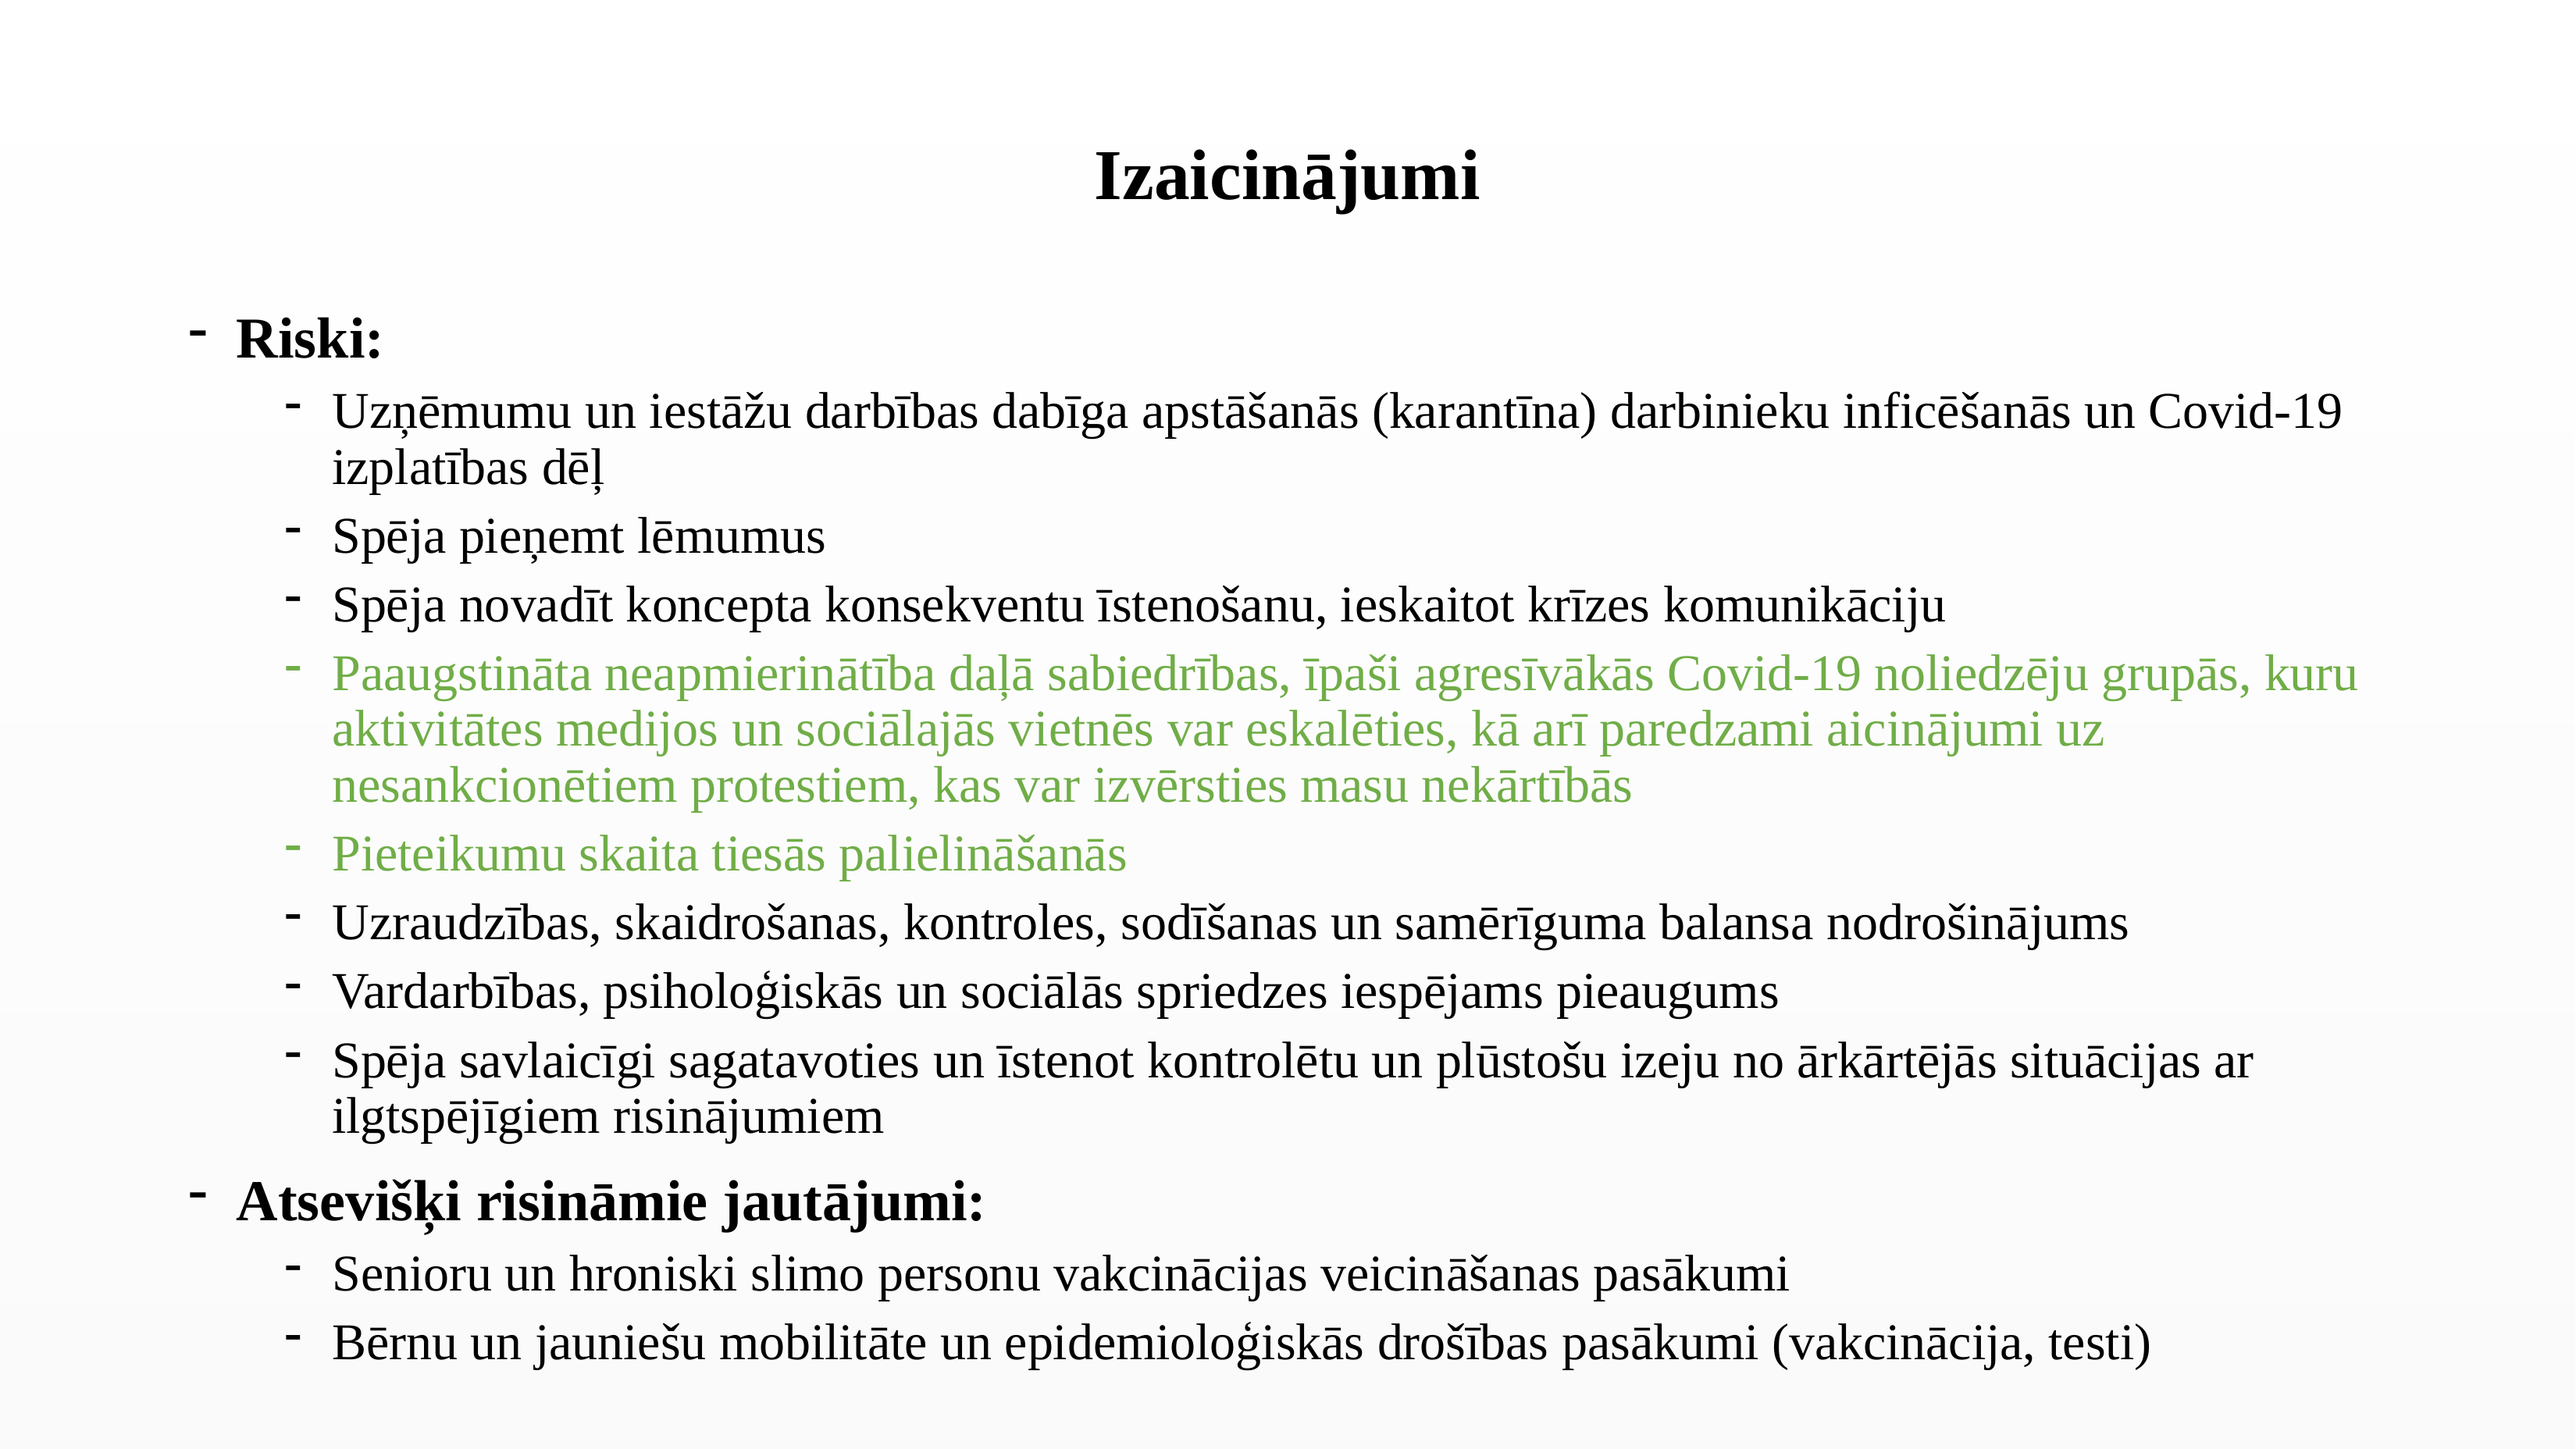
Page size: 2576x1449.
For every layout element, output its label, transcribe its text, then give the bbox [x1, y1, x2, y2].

list Riski: Uzņēmumu un iestāžu darbības dabīga apstāšanās (karantīna) darbinieku inficēšanās un Covid-19 izplatības dēļ Spēja pieņemt lēmumus Spēja novadīt koncepta konsekventu īstenošanu, ieskaitot krīzes komunikāciju Paaugstināta neapmierinātība daļā sabiedrības, īpaši agresīvākās Covid-19 noliedzēju grupās, kuru aktivitātes medijos un sociālajās vietnēs var eskalēties, kā arī paredzami aicinājumi uz nesankcionētiem protestiem, kas var izvērsties masu nekārtībās Pieteikumu skaita tiesās palielināšanās Uzraudzības, skaidrošanas, kontroles, sodīšanas un samērīguma balansa nodrošinājums Vardarbības, psiholoģiskās un sociālās spriedzes iespējams pieaugums Spēja savlaicīgi sagatavoties un īstenot kontrolētu un plūstošu izeju no ārkārtējās situācijas ar ilgtspējīgiem risinājumiem Atsevišķi risināmie jautājumi: Senioru un hroniski slimo personu vakcinācijas veicināšanas pasākumi Bērnu un jauniešu mobilitāte un epidemioloģiskās drošības pasākumi (vakcinācija, testi) [176, 302, 2399, 1379]
title Izaicinājumi [176, 77, 2399, 276]
